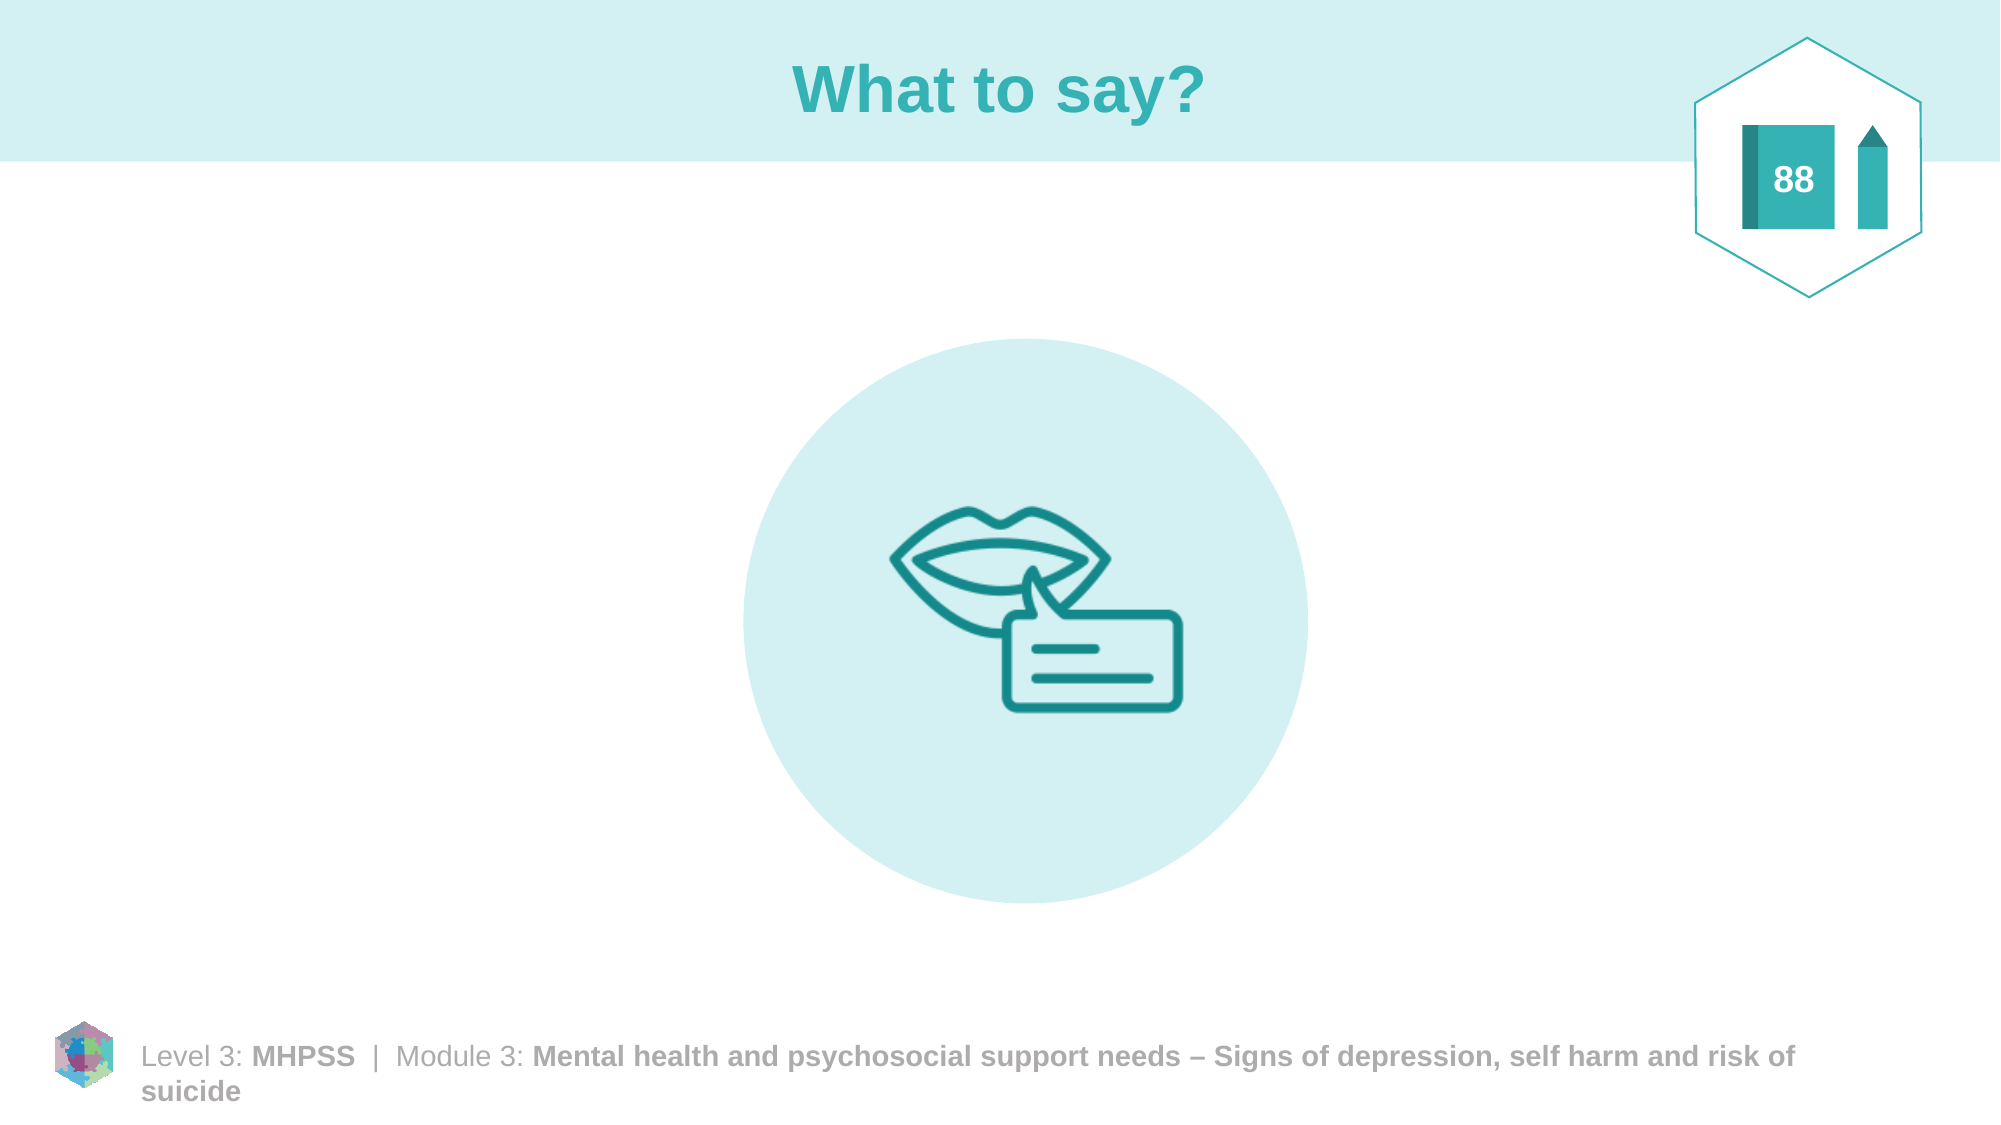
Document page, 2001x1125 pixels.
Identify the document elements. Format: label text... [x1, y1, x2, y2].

text_box [743, 338, 1309, 904]
picture [879, 453, 1193, 767]
title What to say? [137, 19, 1634, 163]
picture [55, 1021, 113, 1088]
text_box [1639, 5, 1978, 330]
